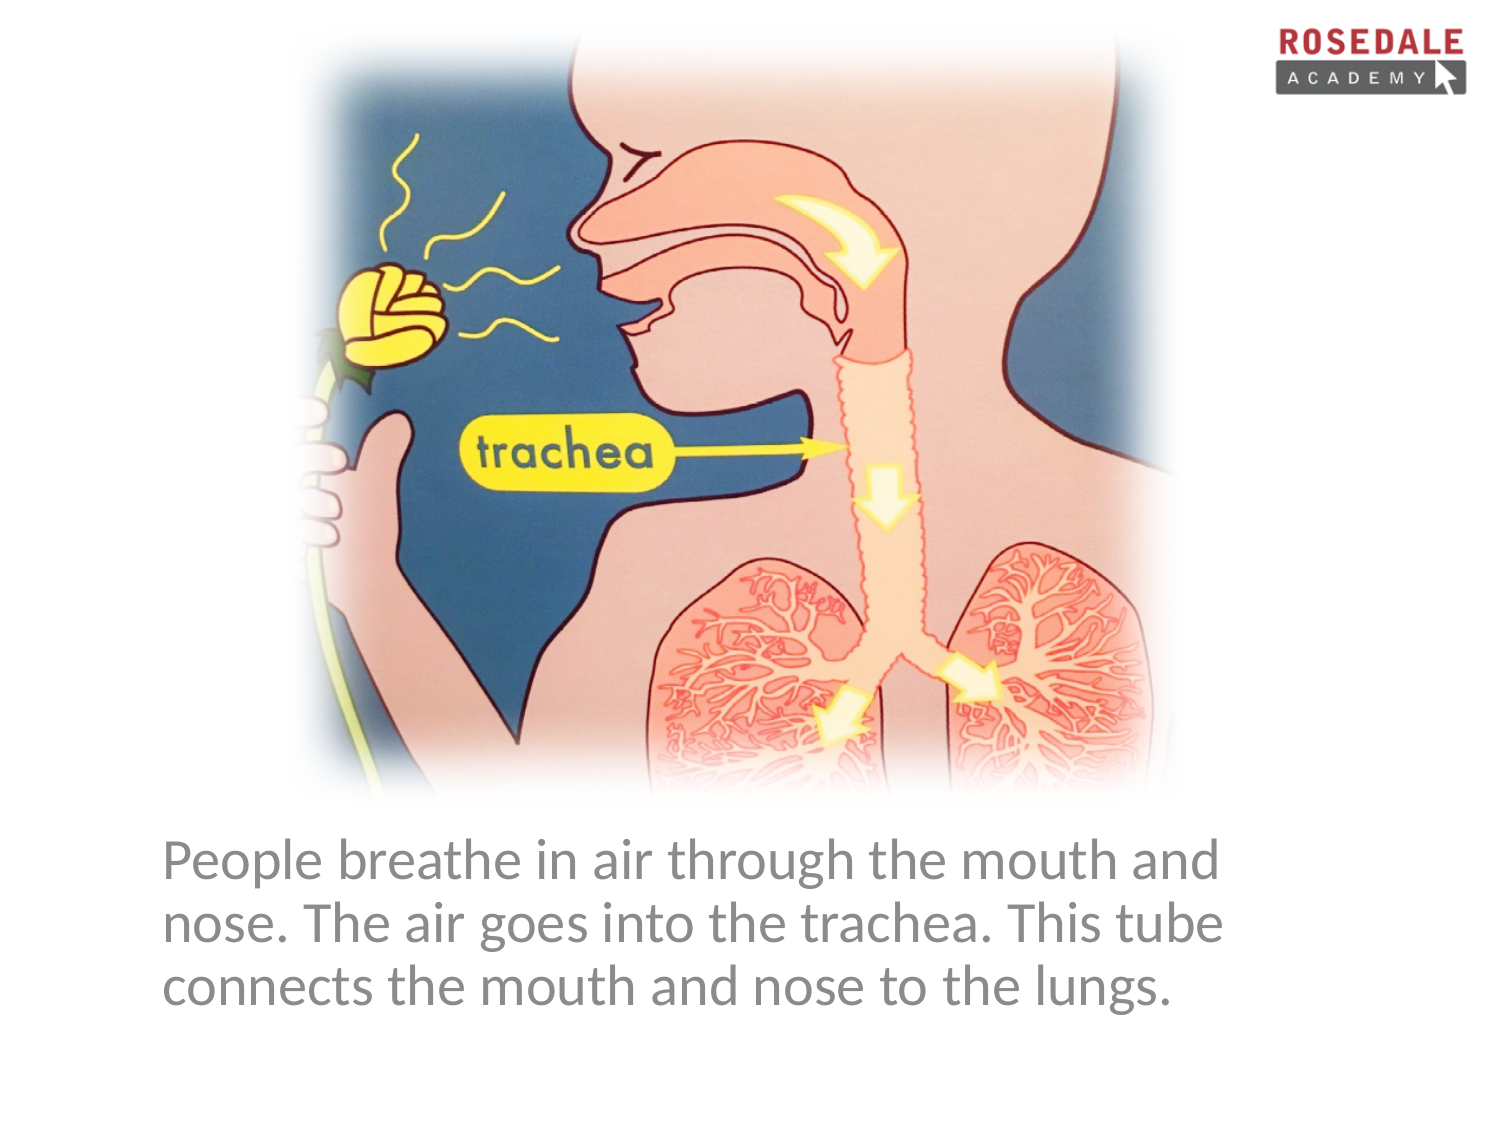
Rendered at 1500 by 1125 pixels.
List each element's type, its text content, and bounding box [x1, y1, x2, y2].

picture [1269, 22, 1472, 100]
list People breathe in air through the mouth and nose. The air goes into the trachea. This tube connects the mouth and nose to the lungs. [147, 822, 1290, 1125]
picture [289, 26, 1185, 804]
